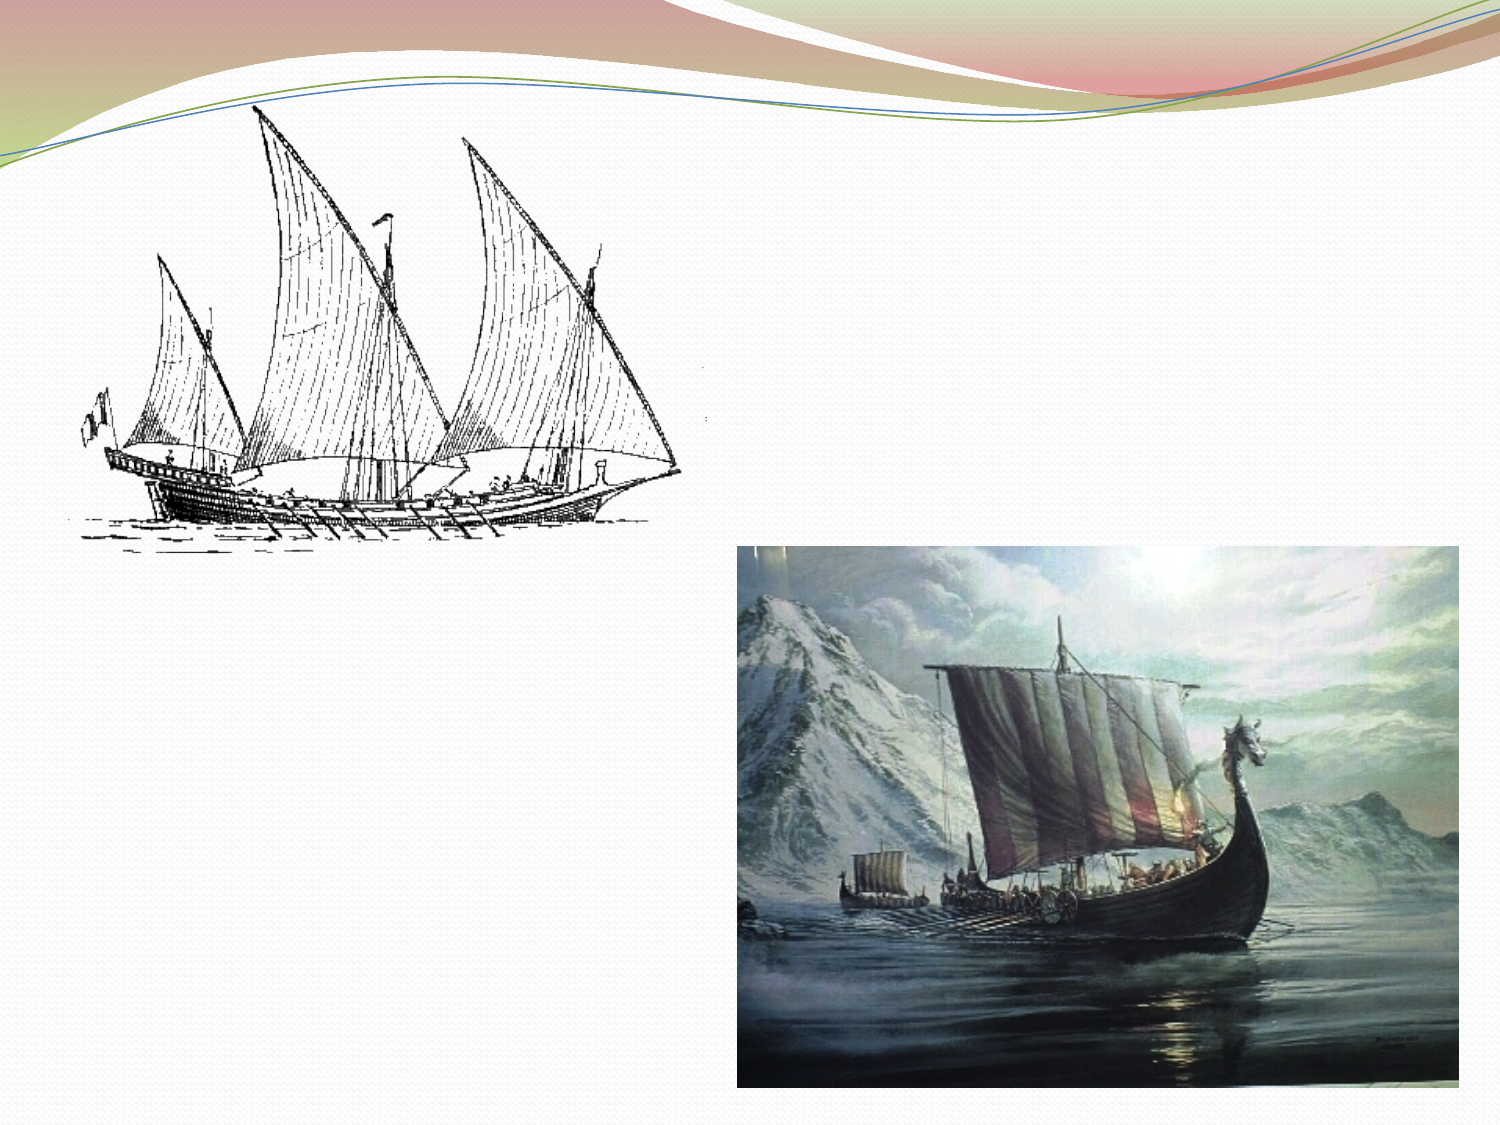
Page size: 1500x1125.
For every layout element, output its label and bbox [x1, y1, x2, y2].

list [62, 99, 707, 555]
picture [737, 546, 1459, 1088]
